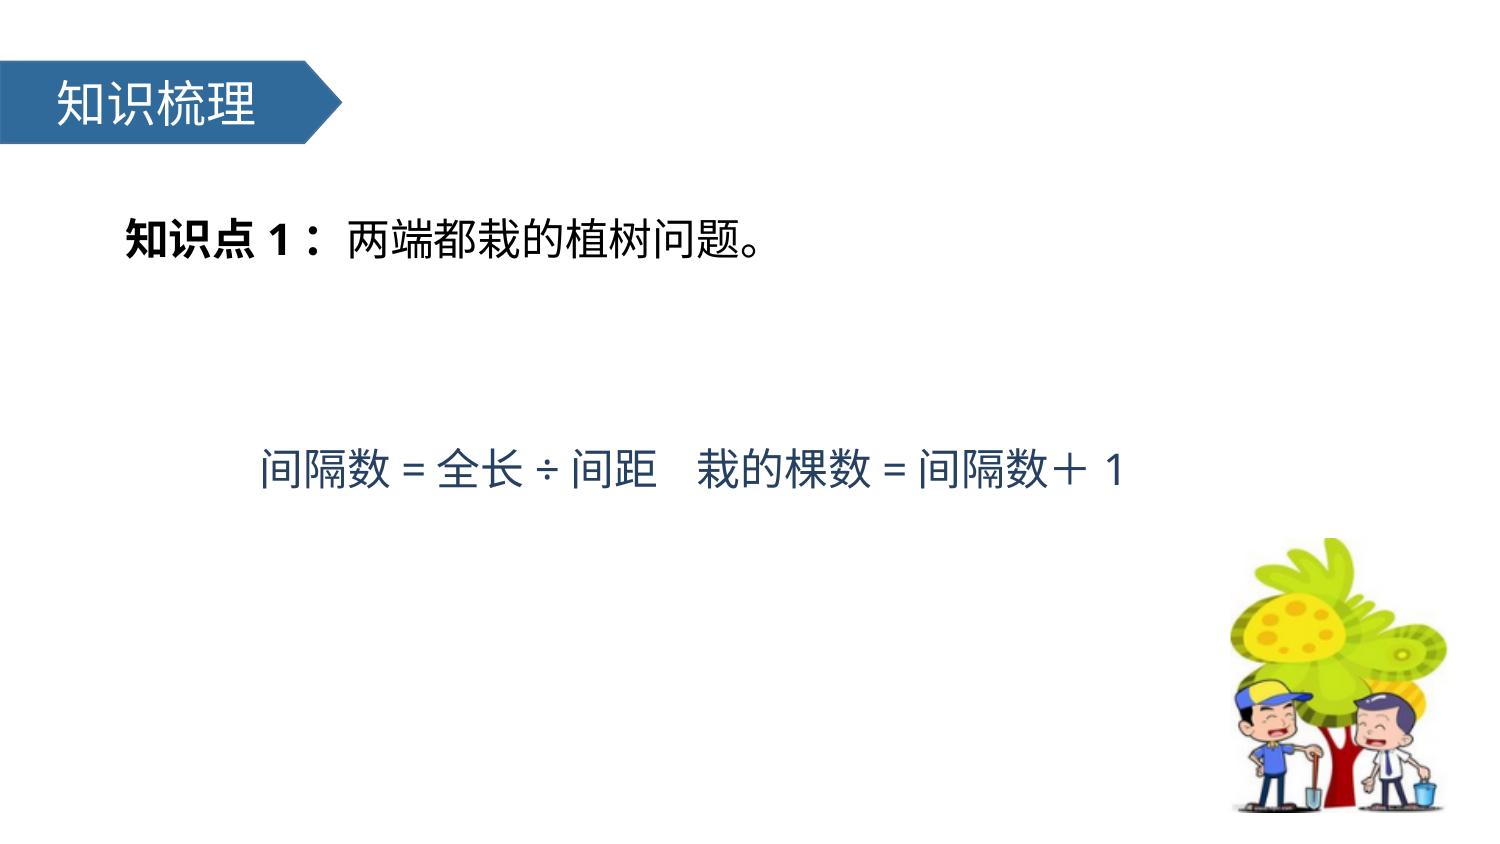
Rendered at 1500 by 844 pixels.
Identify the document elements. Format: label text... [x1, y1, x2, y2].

text_box 间隔数=全长÷间距 栽的棵数=间隔数＋1 [188, 410, 1328, 501]
text_box 知识点1：两端都栽的植树问题。 [113, 180, 1186, 271]
text_box 知识梳理 [0, 61, 342, 144]
picture [1223, 538, 1456, 813]
